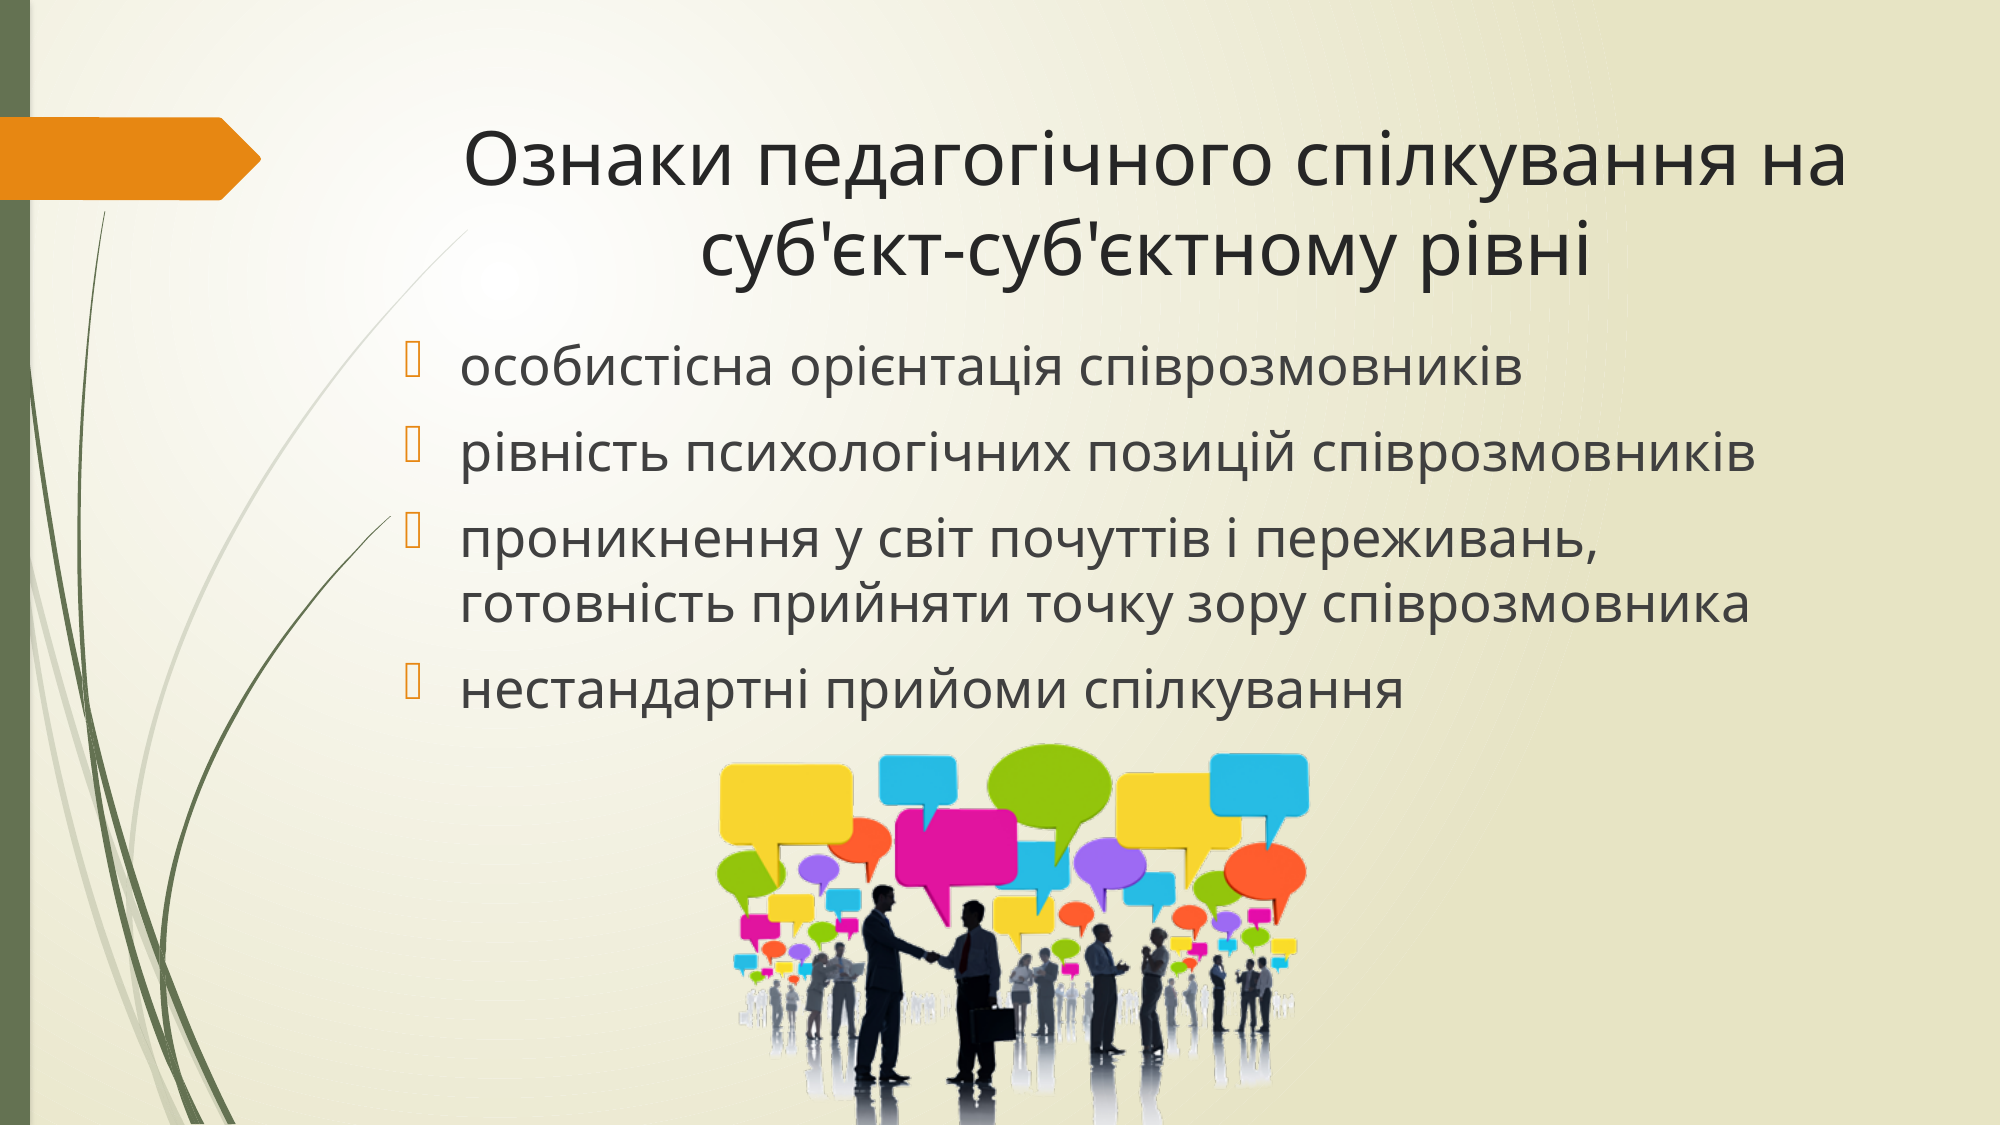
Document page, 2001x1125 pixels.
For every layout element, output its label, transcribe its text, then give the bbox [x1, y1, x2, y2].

list особистісна орієнтація співрозмовників рівність психологічних позицій співрозмовників проникнення у світ почуттів і переживань, готовність прийняти точку зору співрозмовника нестандартні прийоми спілкування [388, 324, 1779, 854]
picture [701, 741, 1322, 1125]
title Ознаки педагогічного спілкування на суб'єкт-суб'єктному рівні [425, 102, 1888, 313]
